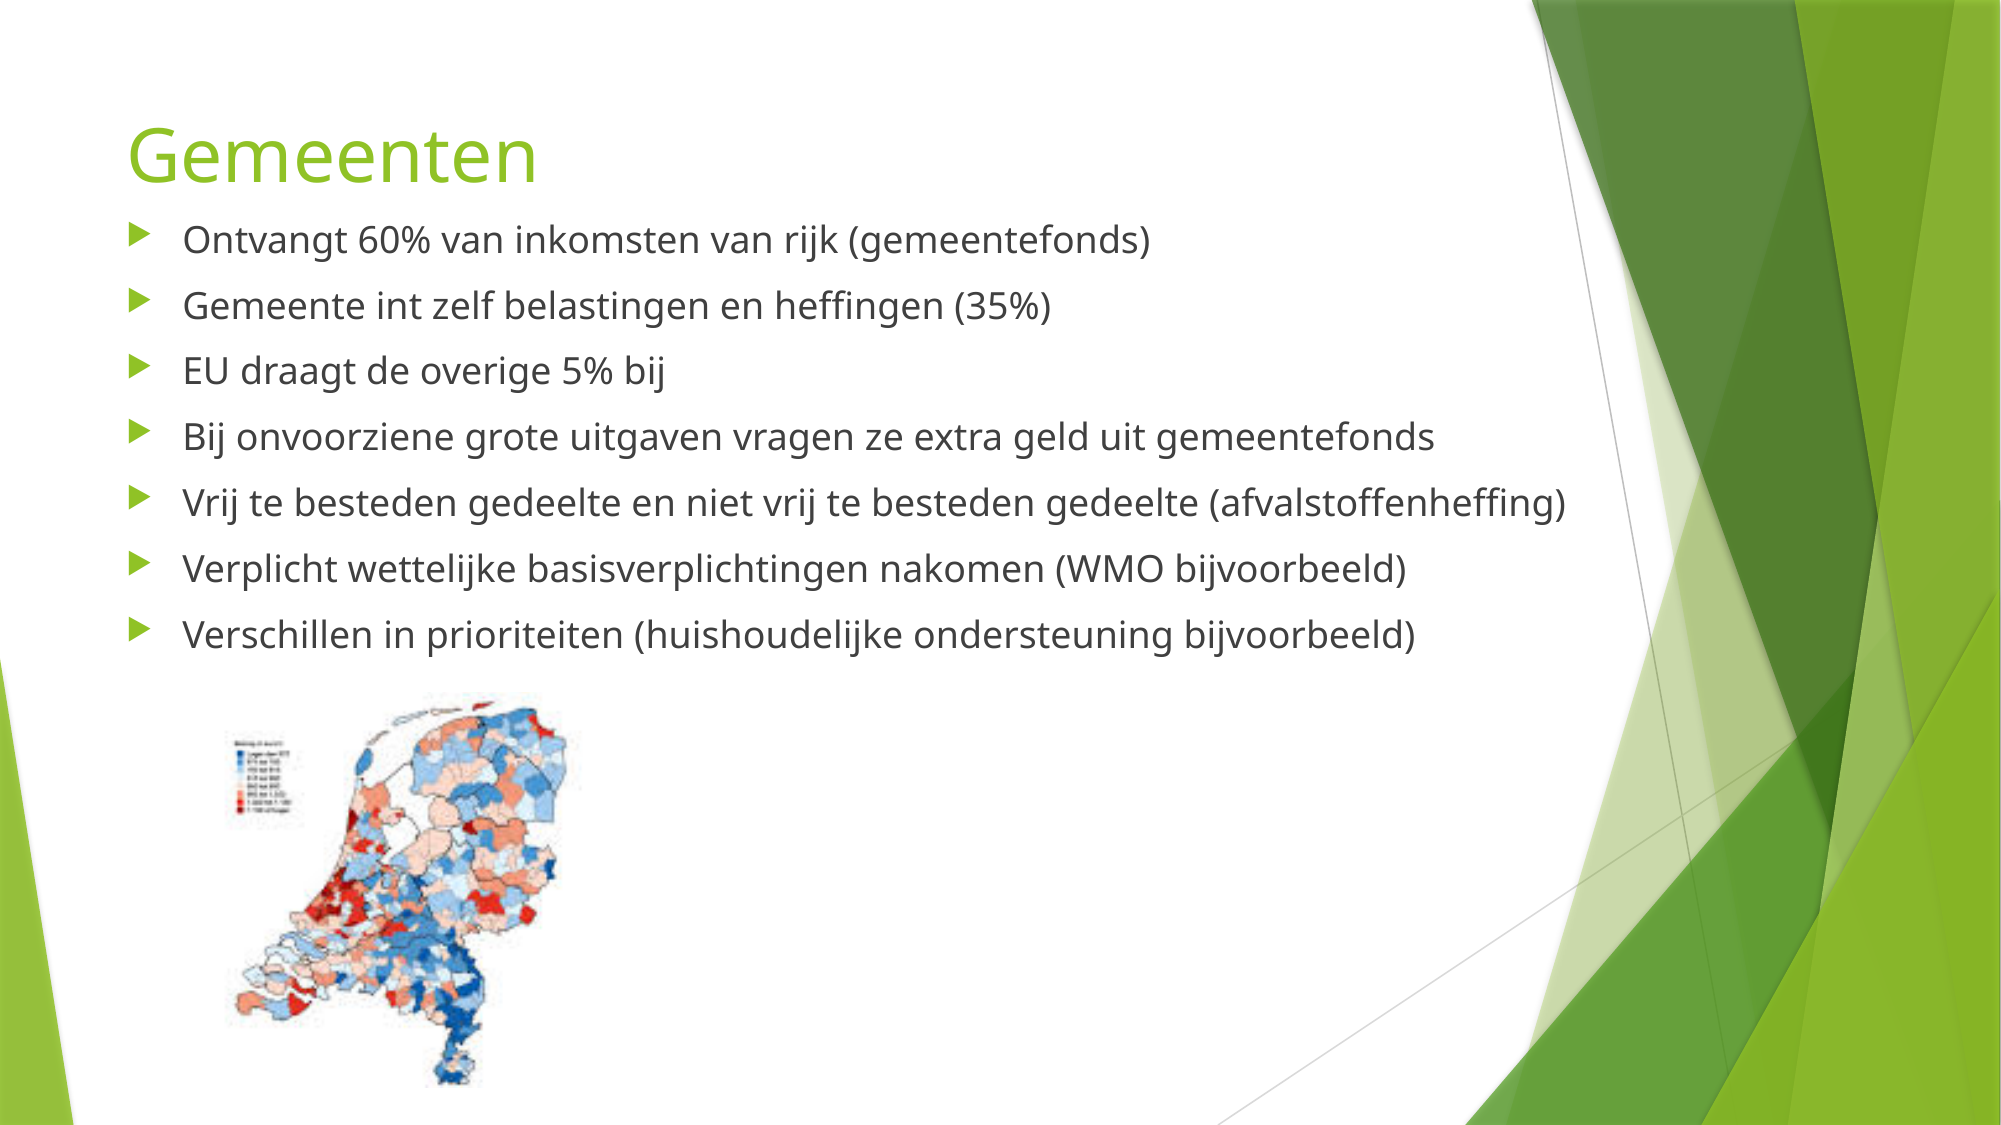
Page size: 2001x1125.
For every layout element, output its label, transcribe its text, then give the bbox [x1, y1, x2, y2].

list Ontvangt 60% van inkomsten van rijk (gemeentefonds) Gemeente int zelf belastingen en heffingen (35%) EU draagt de overige 5% bij Bij onvoorziene grote uitgaven vragen ze extra geld uit gemeentefonds Vrij te besteden gedeelte en niet vrij te besteden gedeelte (afvalstoffenheffing) Verplicht wettelijke basisverplichtingen nakomen (WMO bijvoorbeeld) Verschillen in prioriteiten (huishoudelijke ondersteuning bijvoorbeeld) [111, 208, 1657, 845]
picture [106, 691, 885, 1089]
title Gemeenten [111, 99, 1522, 208]
